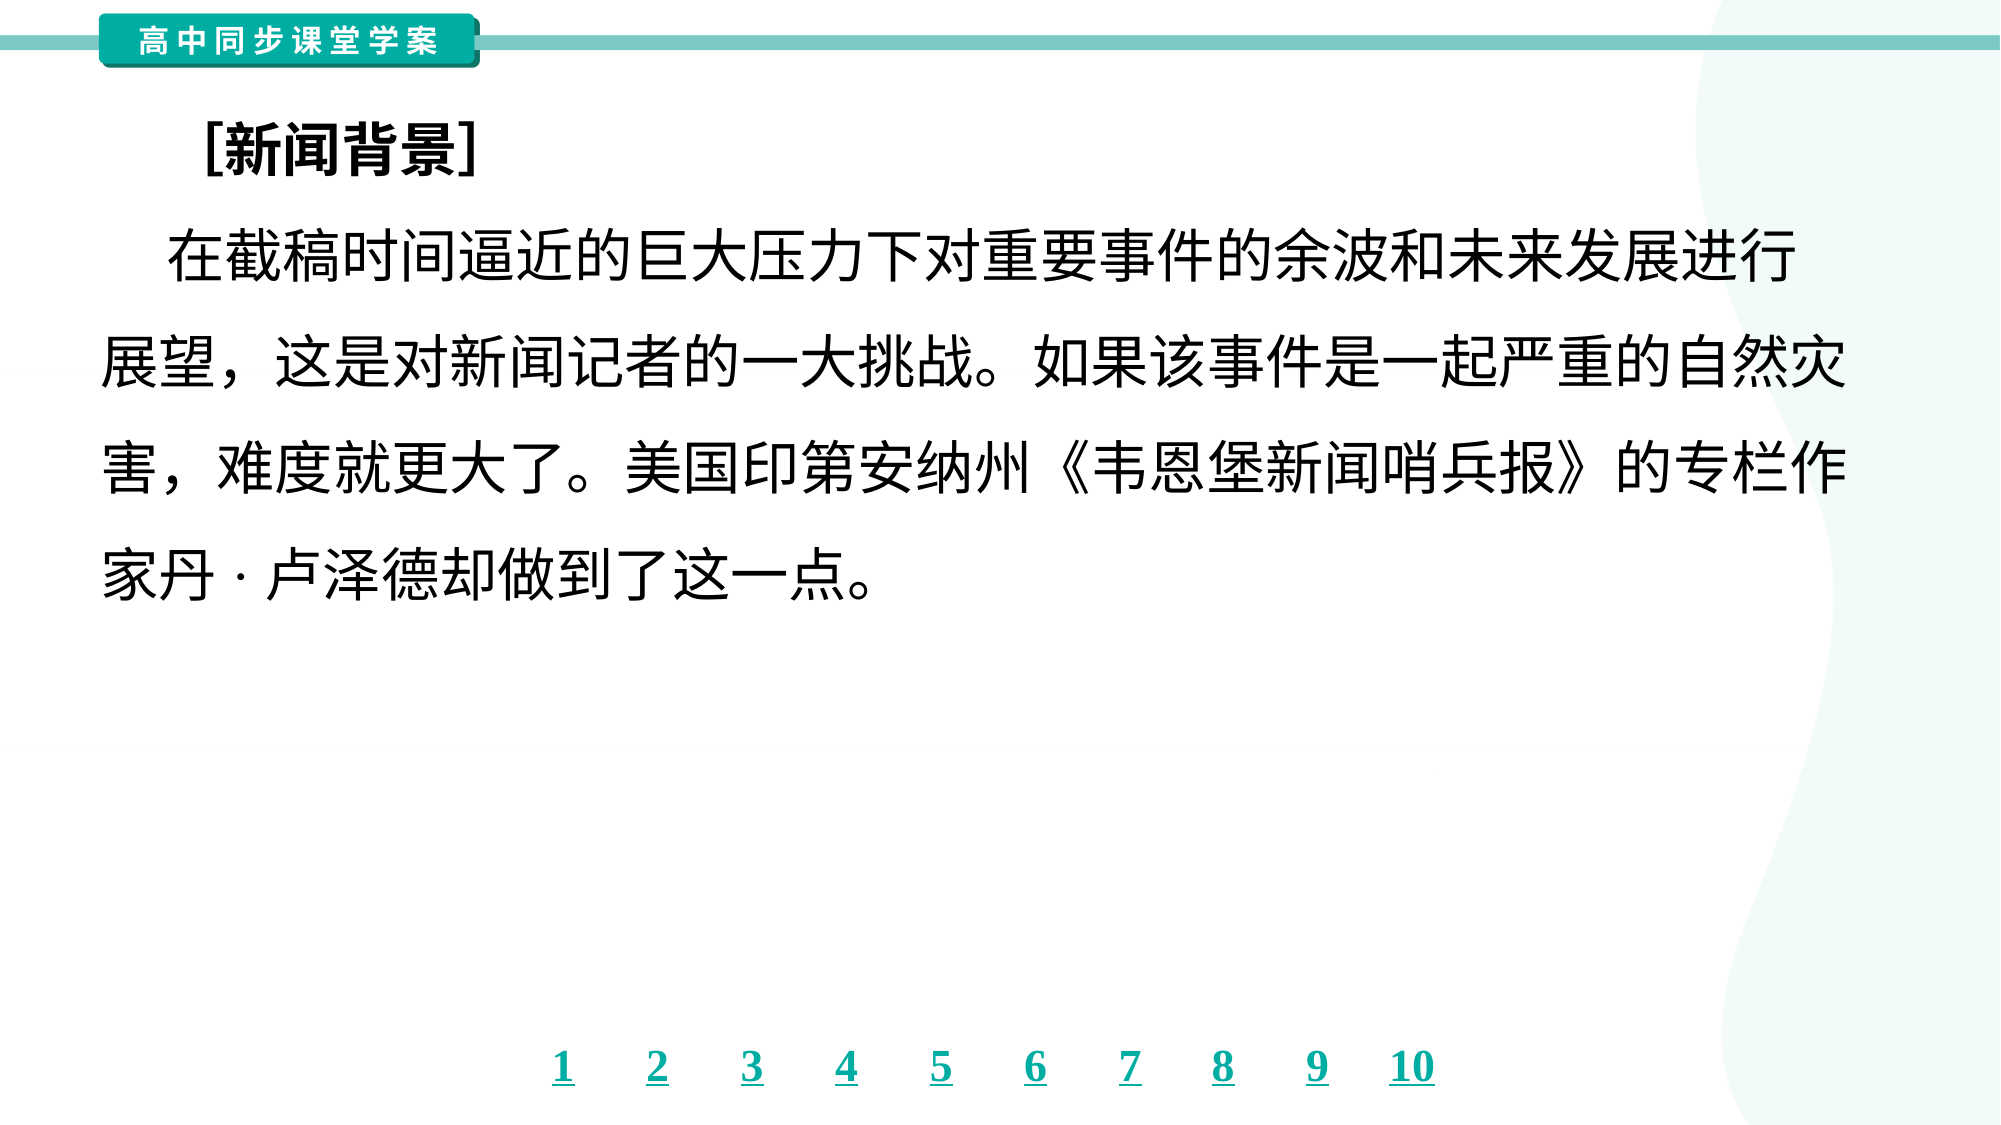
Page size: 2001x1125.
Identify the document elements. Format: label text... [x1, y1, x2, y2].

picture [0, 0, 2000, 1125]
text_box ［新闻背景］ 在截稿时间逼近的巨大压力下对重要事件的余波和未来发展进行 展望，这是对新闻记者的一大挑战。如果该事件是一起严重的自然灾 害，难度就更大了。美国印第安纳州《韦恩堡新闻哨兵报》的专栏作 家丹·卢泽德却做到了这一点。 [100, 76, 1899, 608]
